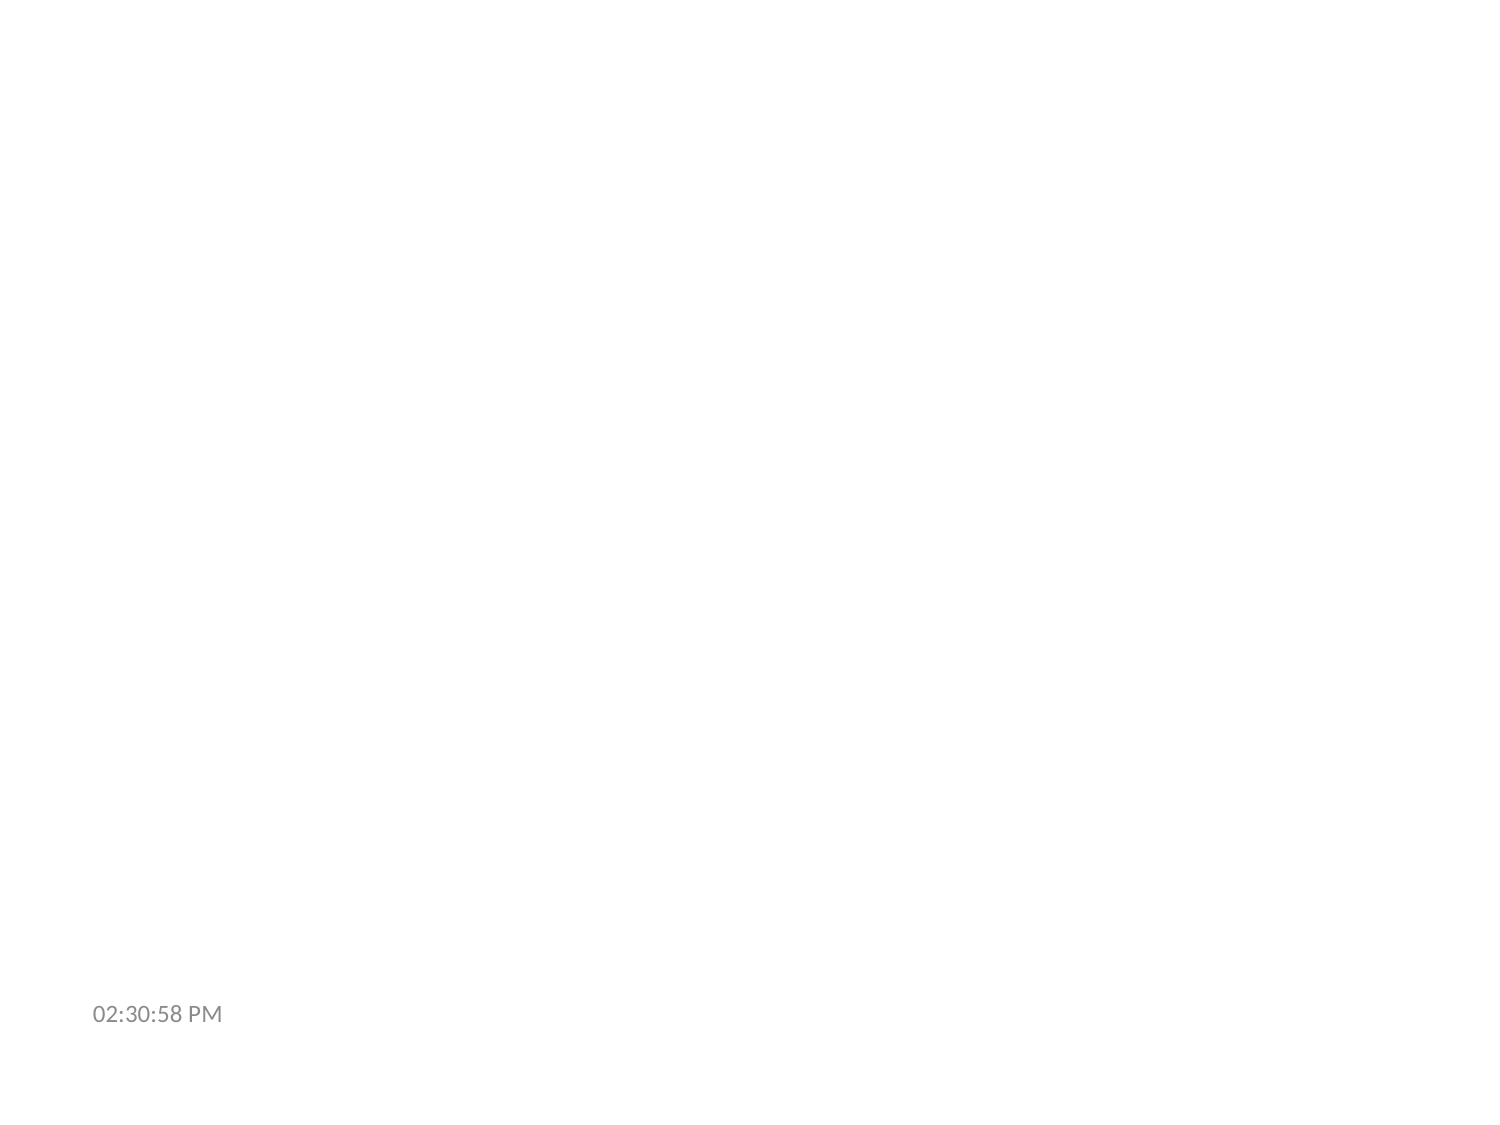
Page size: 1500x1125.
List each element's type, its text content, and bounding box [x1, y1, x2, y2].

text_box 3:35:09 PM [77, 982, 428, 1043]
